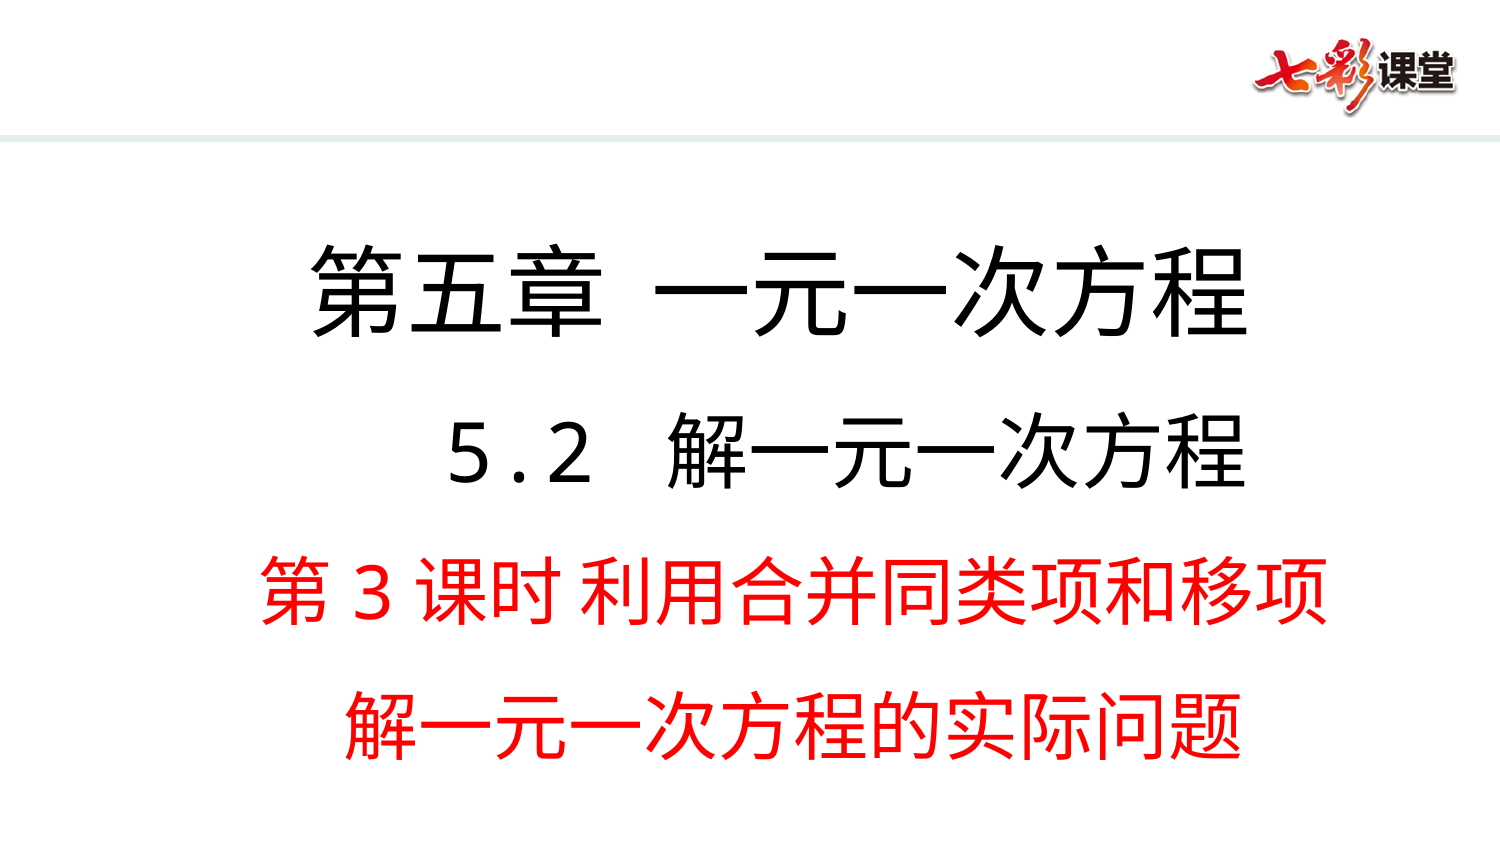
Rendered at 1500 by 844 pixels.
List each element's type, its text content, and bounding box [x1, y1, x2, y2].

text_box 第五章 一元一次方程 5.2 解一元一次方程 第3课时 利用合并同类项和移项 解一元一次方程的实际问题 [242, 161, 1345, 777]
picture [1249, 32, 1461, 118]
